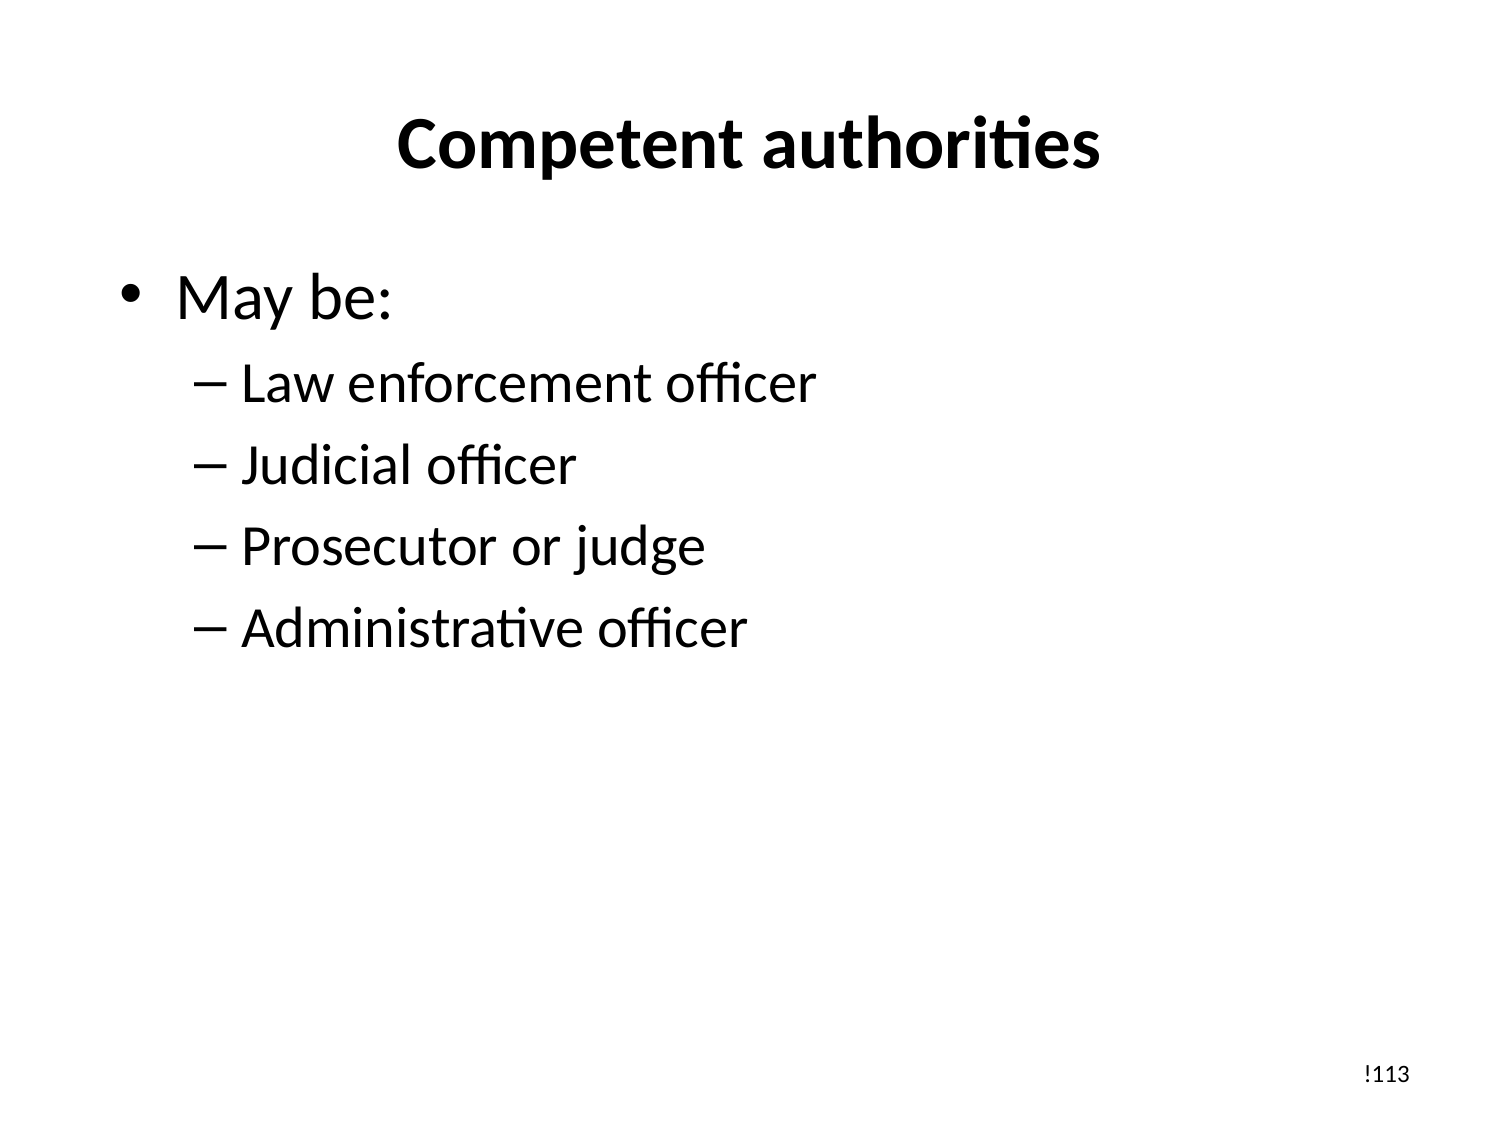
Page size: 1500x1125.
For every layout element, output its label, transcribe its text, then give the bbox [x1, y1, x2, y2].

title Competent authorities [74, 44, 1426, 233]
list May be: Law enforcement officer Judicial officer Prosecutor or judge Administrative officer [103, 244, 1455, 988]
slide_number !113 [1074, 1042, 1425, 1103]
